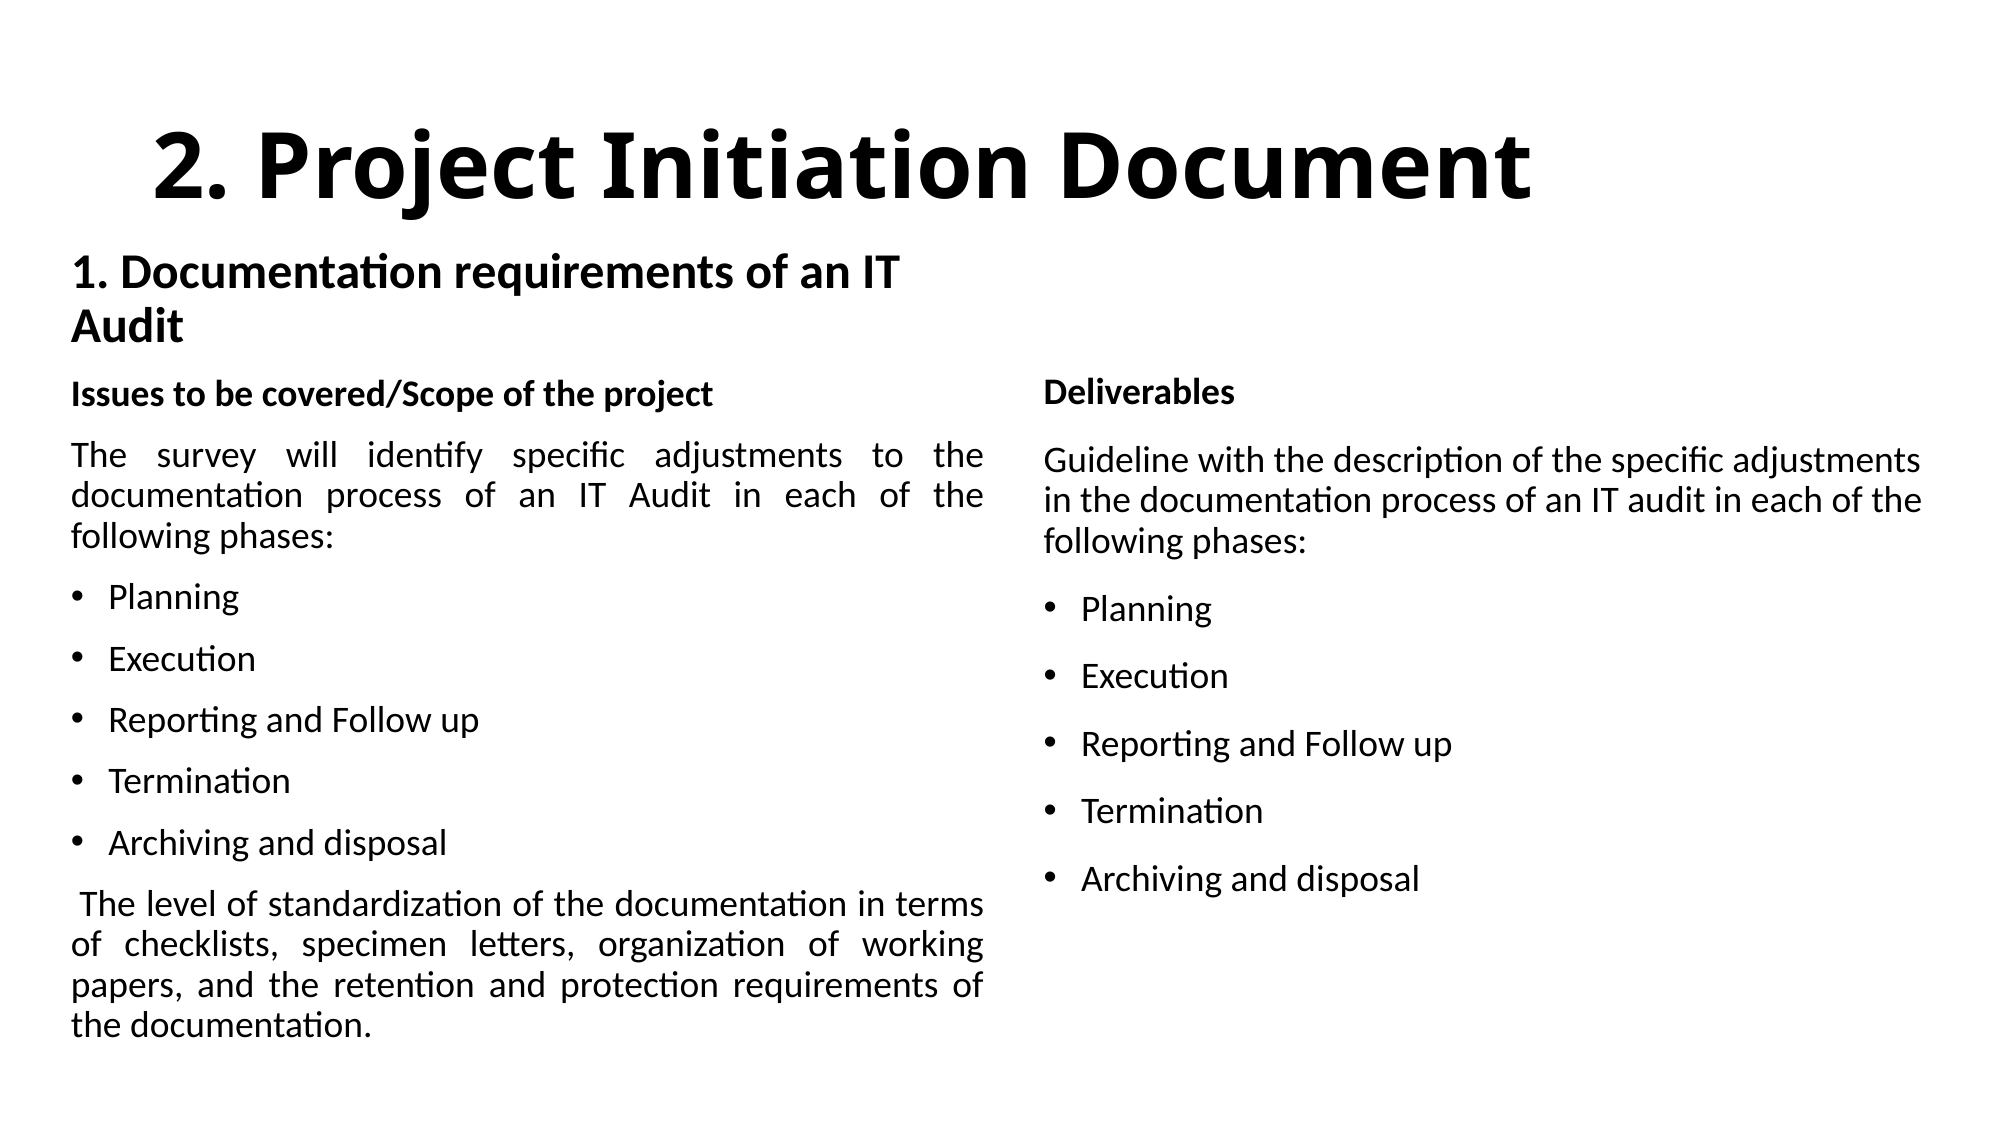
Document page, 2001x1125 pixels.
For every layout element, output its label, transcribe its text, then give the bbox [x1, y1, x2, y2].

list 1. Documentation requirements of an IT Audit Issues to be covered/Scope of the project The survey will identify specific adjustments to the documentation process of an IT Audit in each of the following phases: Planning Execution Reporting and Follow up Termination Archiving and disposal The level of standardization of the documentation in terms of checklists, specimen letters, organization of working papers, and the retention and protection requirements of the documentation. [55, 237, 1000, 952]
title 2. Project Initiation Document [137, 59, 1863, 278]
text_box Deliverables Guideline with the description of the specific adjustments in the documentation process of an IT audit in each of the following phases: Planning Execution Reporting and Follow up Termination Archiving and disposal [1028, 365, 1946, 907]
